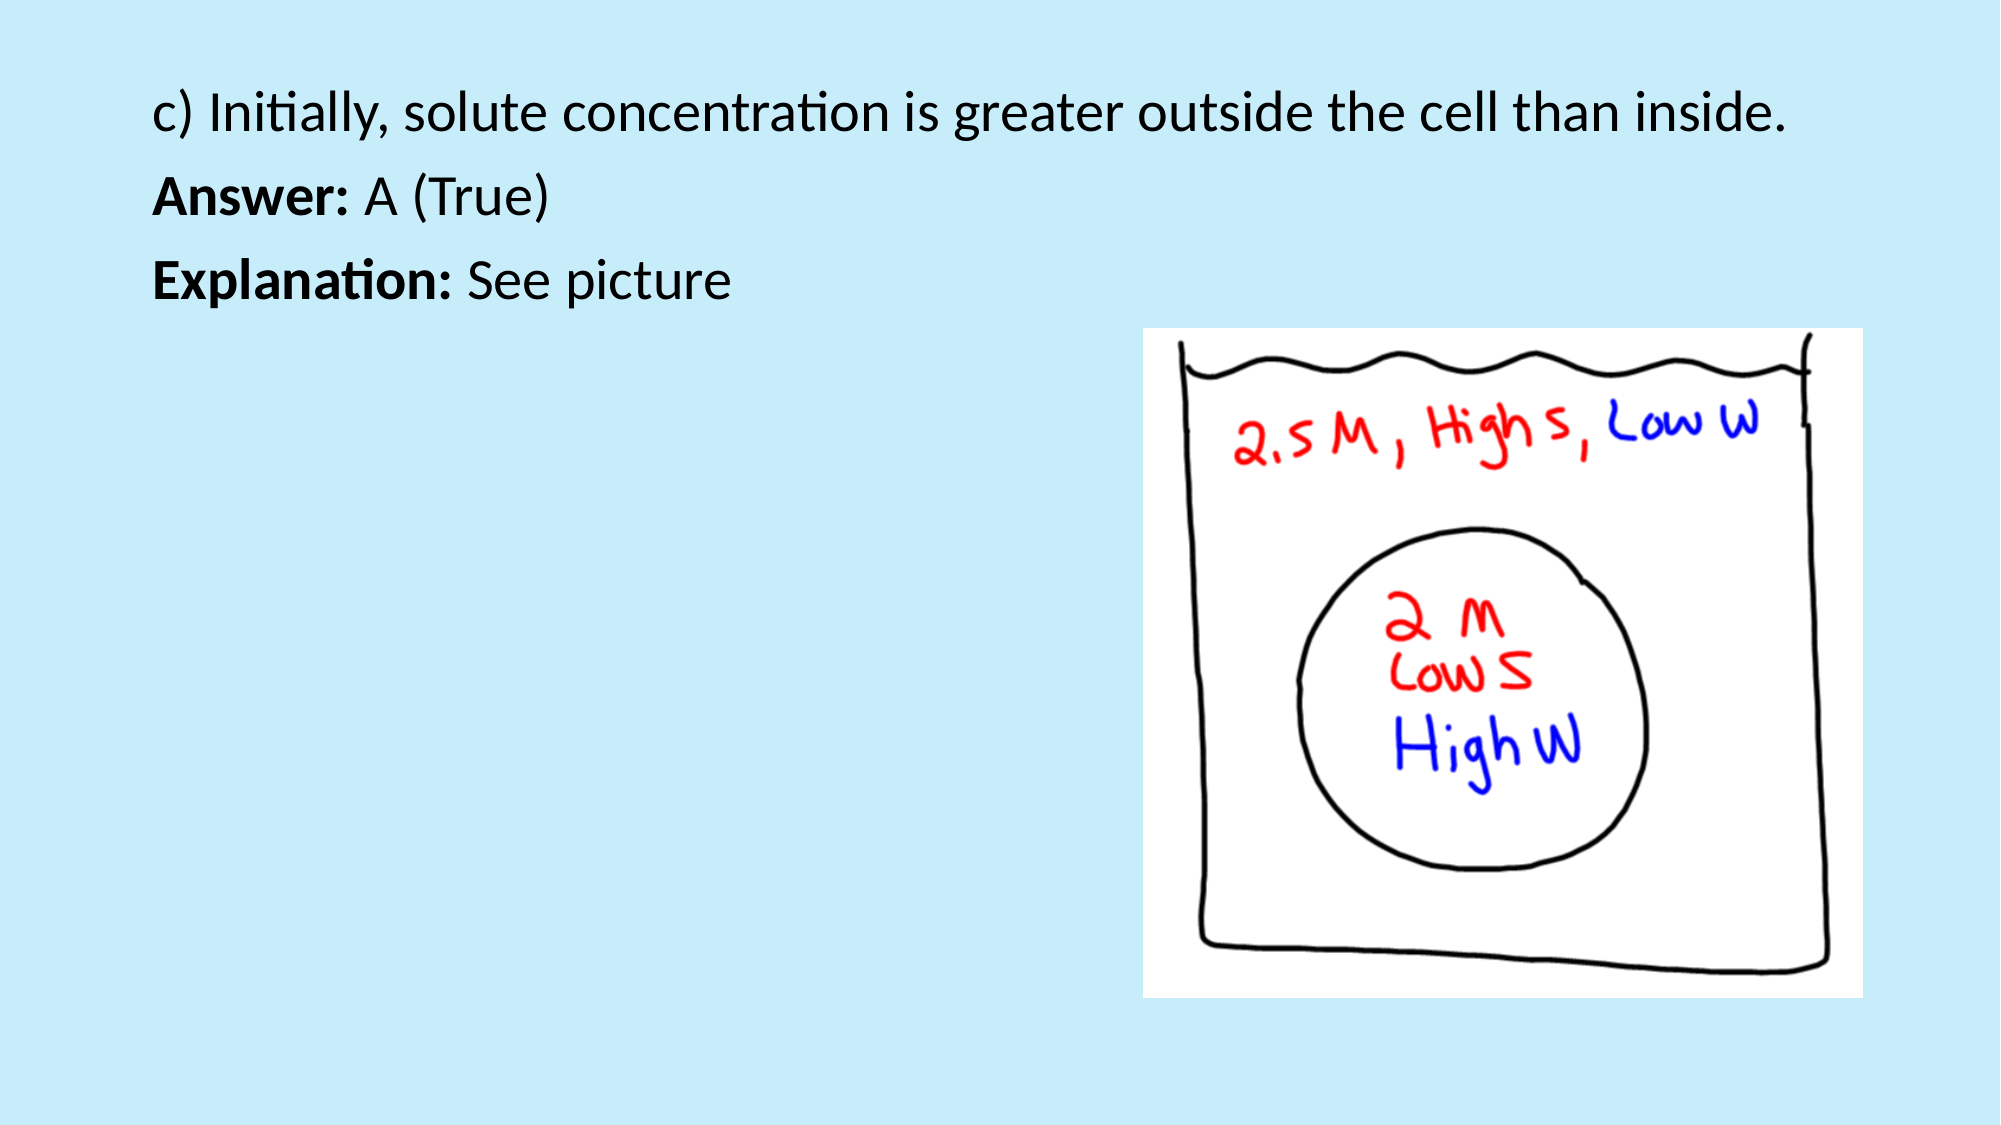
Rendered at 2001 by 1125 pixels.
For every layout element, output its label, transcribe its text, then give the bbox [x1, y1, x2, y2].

picture [1143, 328, 1863, 998]
list c) Initially, solute concentration is greater outside the cell than inside. Answer: A (True) Explanation: See picture [137, 74, 1863, 1014]
